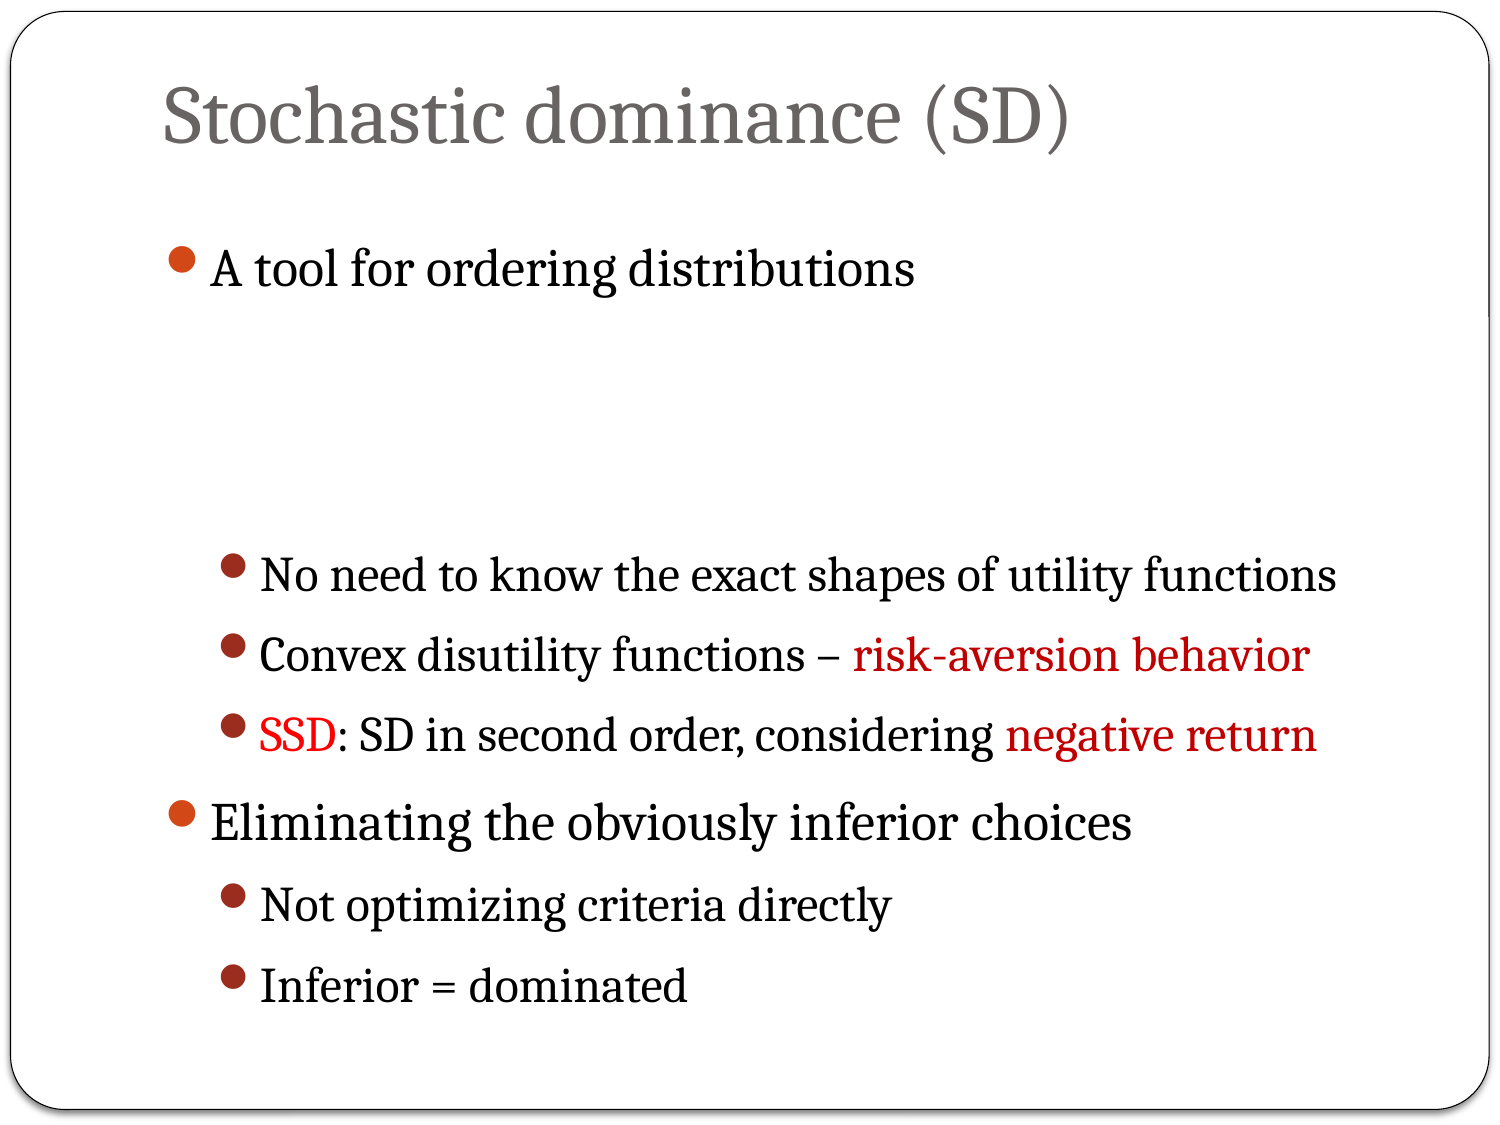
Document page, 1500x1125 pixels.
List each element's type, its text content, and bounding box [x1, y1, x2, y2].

title Stochastic dominance (SD) [150, 45, 1425, 175]
